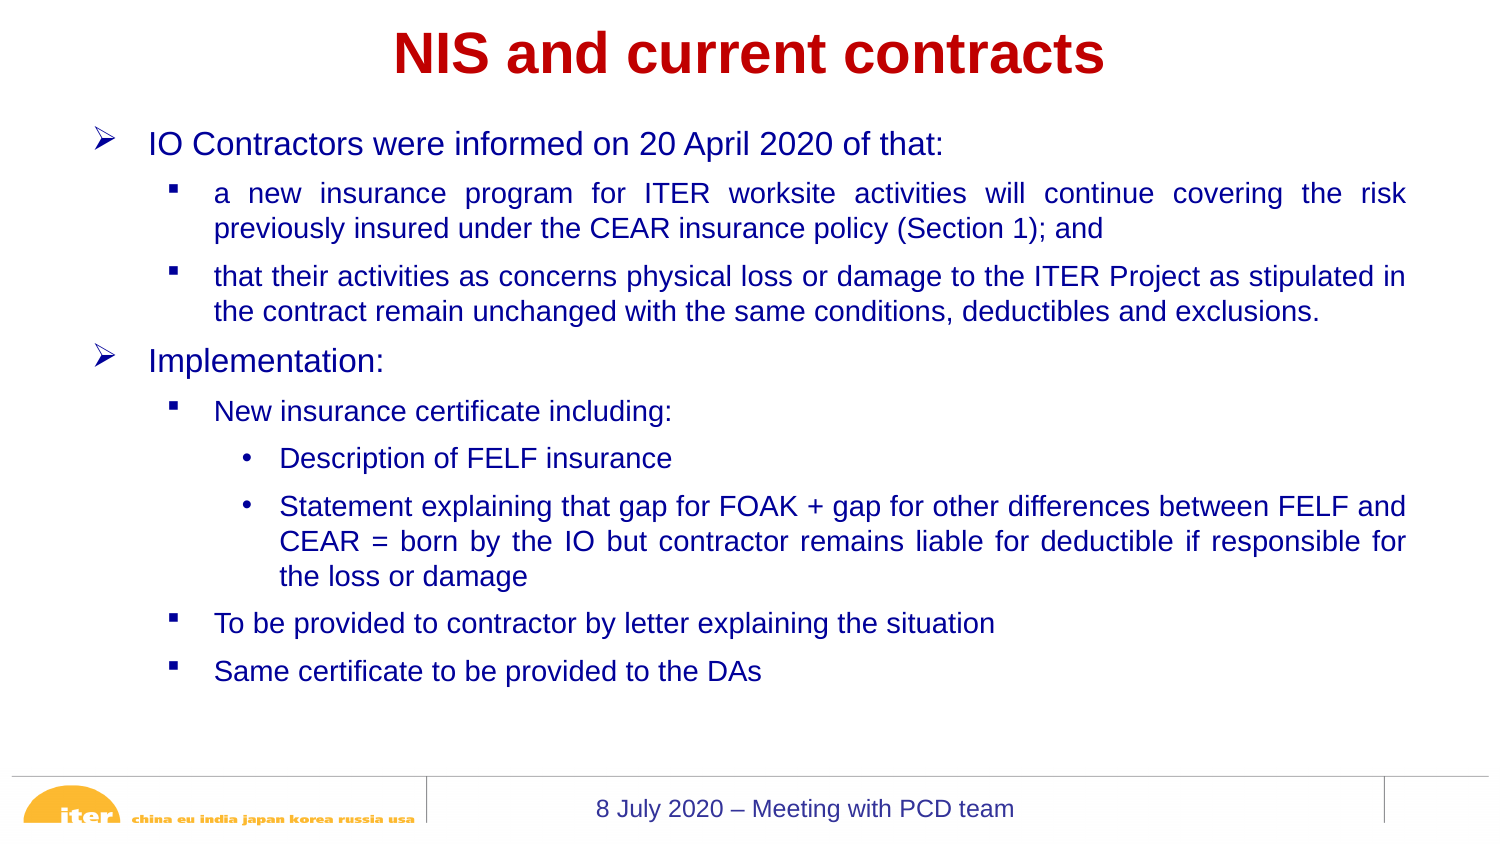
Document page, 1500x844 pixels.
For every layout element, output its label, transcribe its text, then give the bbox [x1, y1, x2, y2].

title NIS and current contracts [76, 21, 1424, 80]
list IO Contractors were informed on 20 April 2020 of that: a new insurance program for ITER worksite activities will continue covering the risk previously insured under the CEAR insurance policy (Section 1); and that their activities as concerns physical loss or damage to the ITER Project as stipulated in the contract remain unchanged with the same conditions, deductibles and exclusions. Implementation: New insurance certificate including: Description of FELF insurance Statement explaining that gap for FOAK + gap for other differences between FELF and CEAR = born by the IO but contractor remains liable for deductible if responsible for the loss or damage To be provided to contractor by letter explaining the situation Same certificate to be provided to the DAs [76, 114, 1424, 753]
picture [0, 767, 1500, 844]
